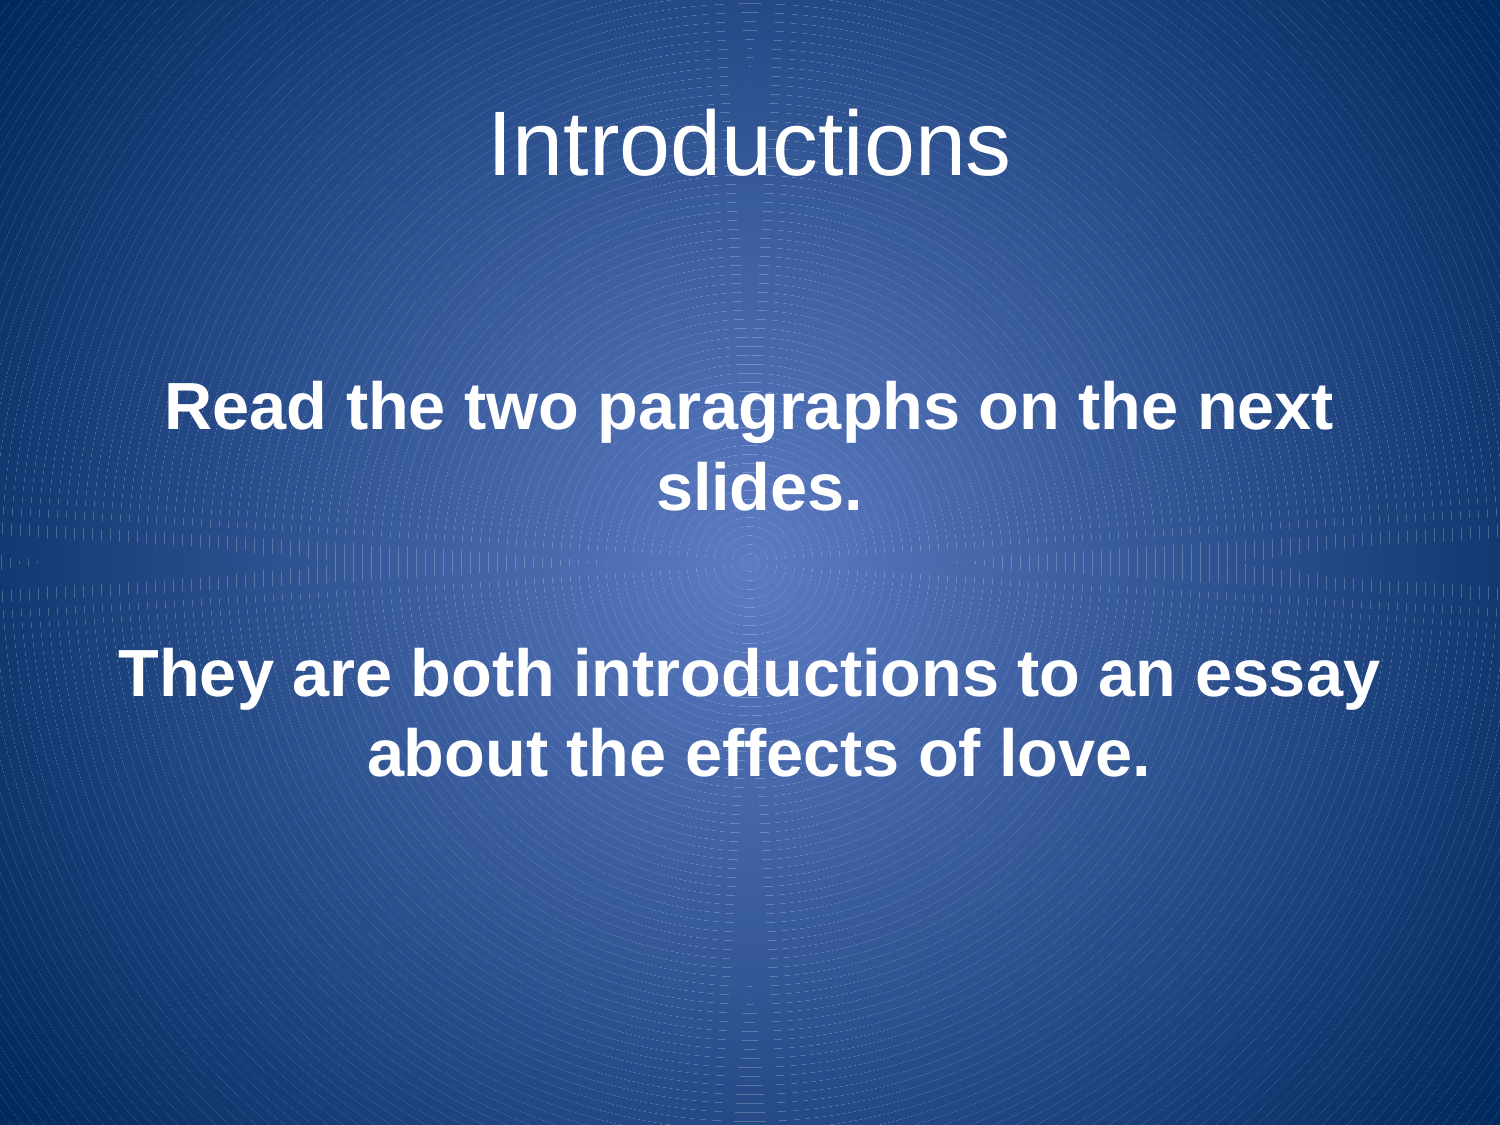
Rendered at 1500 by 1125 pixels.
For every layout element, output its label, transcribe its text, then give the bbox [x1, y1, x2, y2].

title Introductions [75, 45, 1425, 233]
list Read the two paragraphs on the next slides. They are both introductions to an essay about the effects of love. [75, 262, 1425, 1005]
